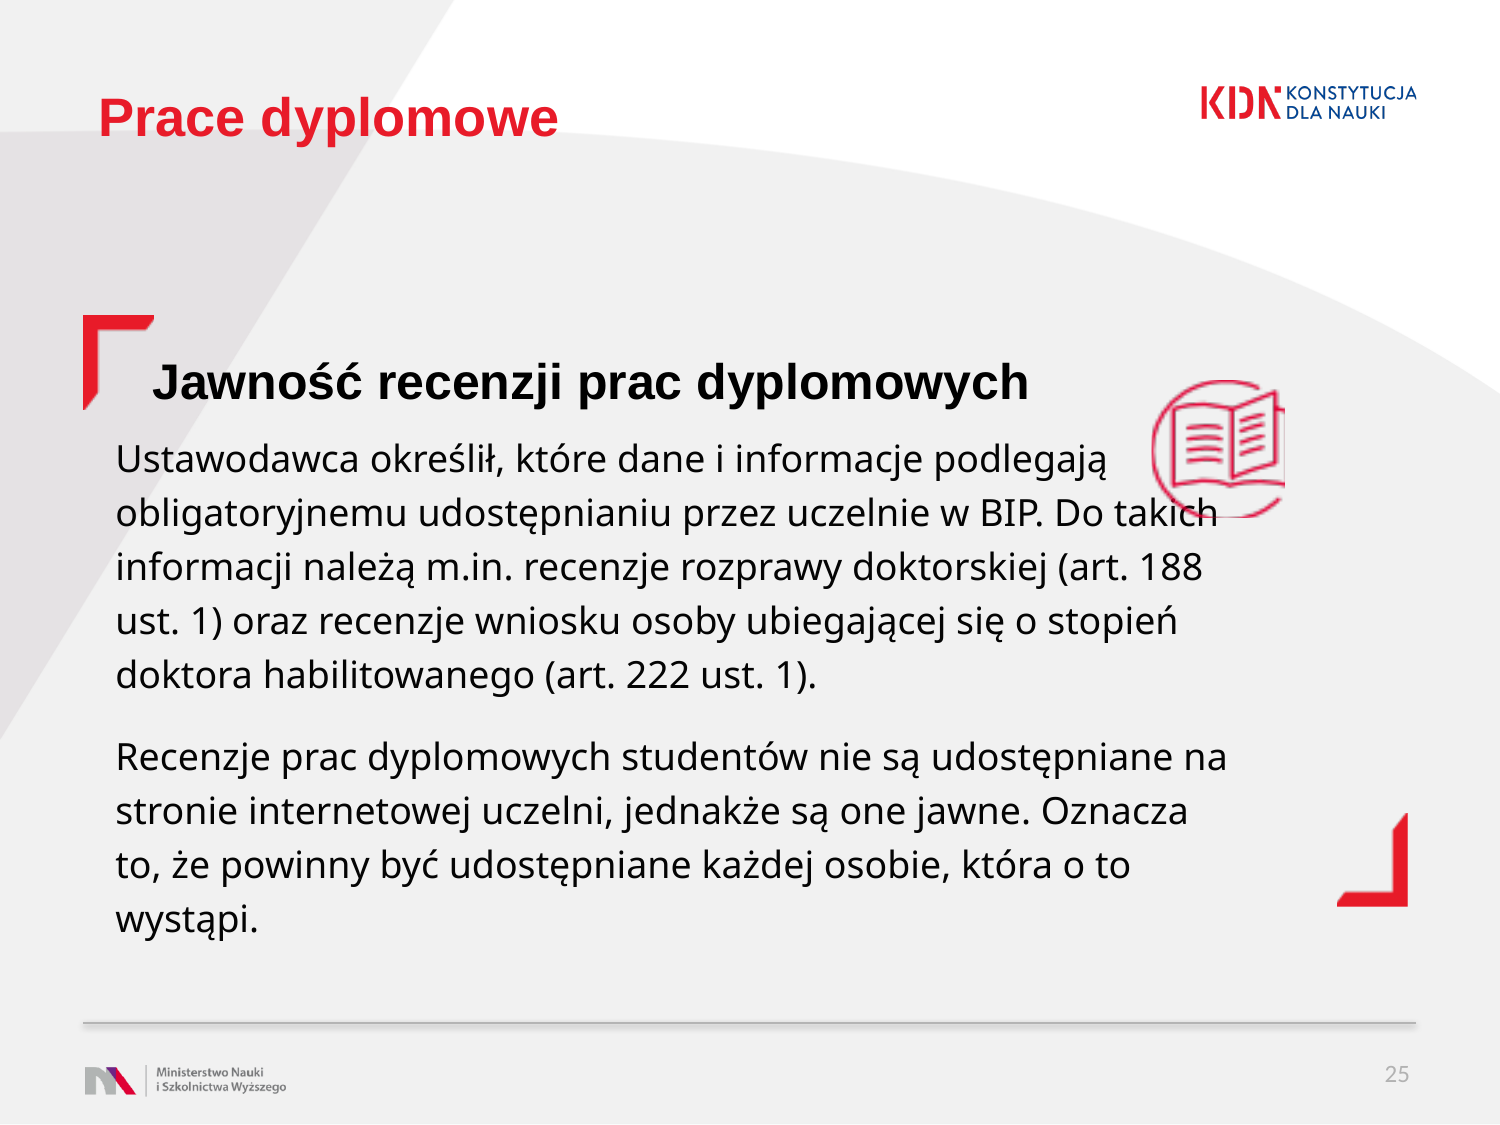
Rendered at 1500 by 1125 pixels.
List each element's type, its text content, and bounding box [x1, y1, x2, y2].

title Prace dyplomowe [83, 74, 1170, 143]
text_box Jawność recenzji prac dyplomowych [137, 342, 1259, 418]
picture [0, 0, 1500, 1125]
slide_number 25 [1074, 1042, 1425, 1103]
list Ustawodawca określił, które dane i informacje podlegają obligatoryjnemu udostępnianiu przez uczelnie w BIP. Do takich informacji należą m.in. recenzje rozprawy doktorskiej (art. 188 ust. 1) oraz recenzje wniosku osoby ubiegającej się o stopień doktora habilitowanego (art. 222 ust. 1). Recenzje prac dyplomowych studentów nie są udostępniane na stronie internetowej uczelni, jednakże są one jawne. Oznacza to, że powinny być udostępniane każdej osobie, która o to wystąpi. [100, 418, 1259, 953]
